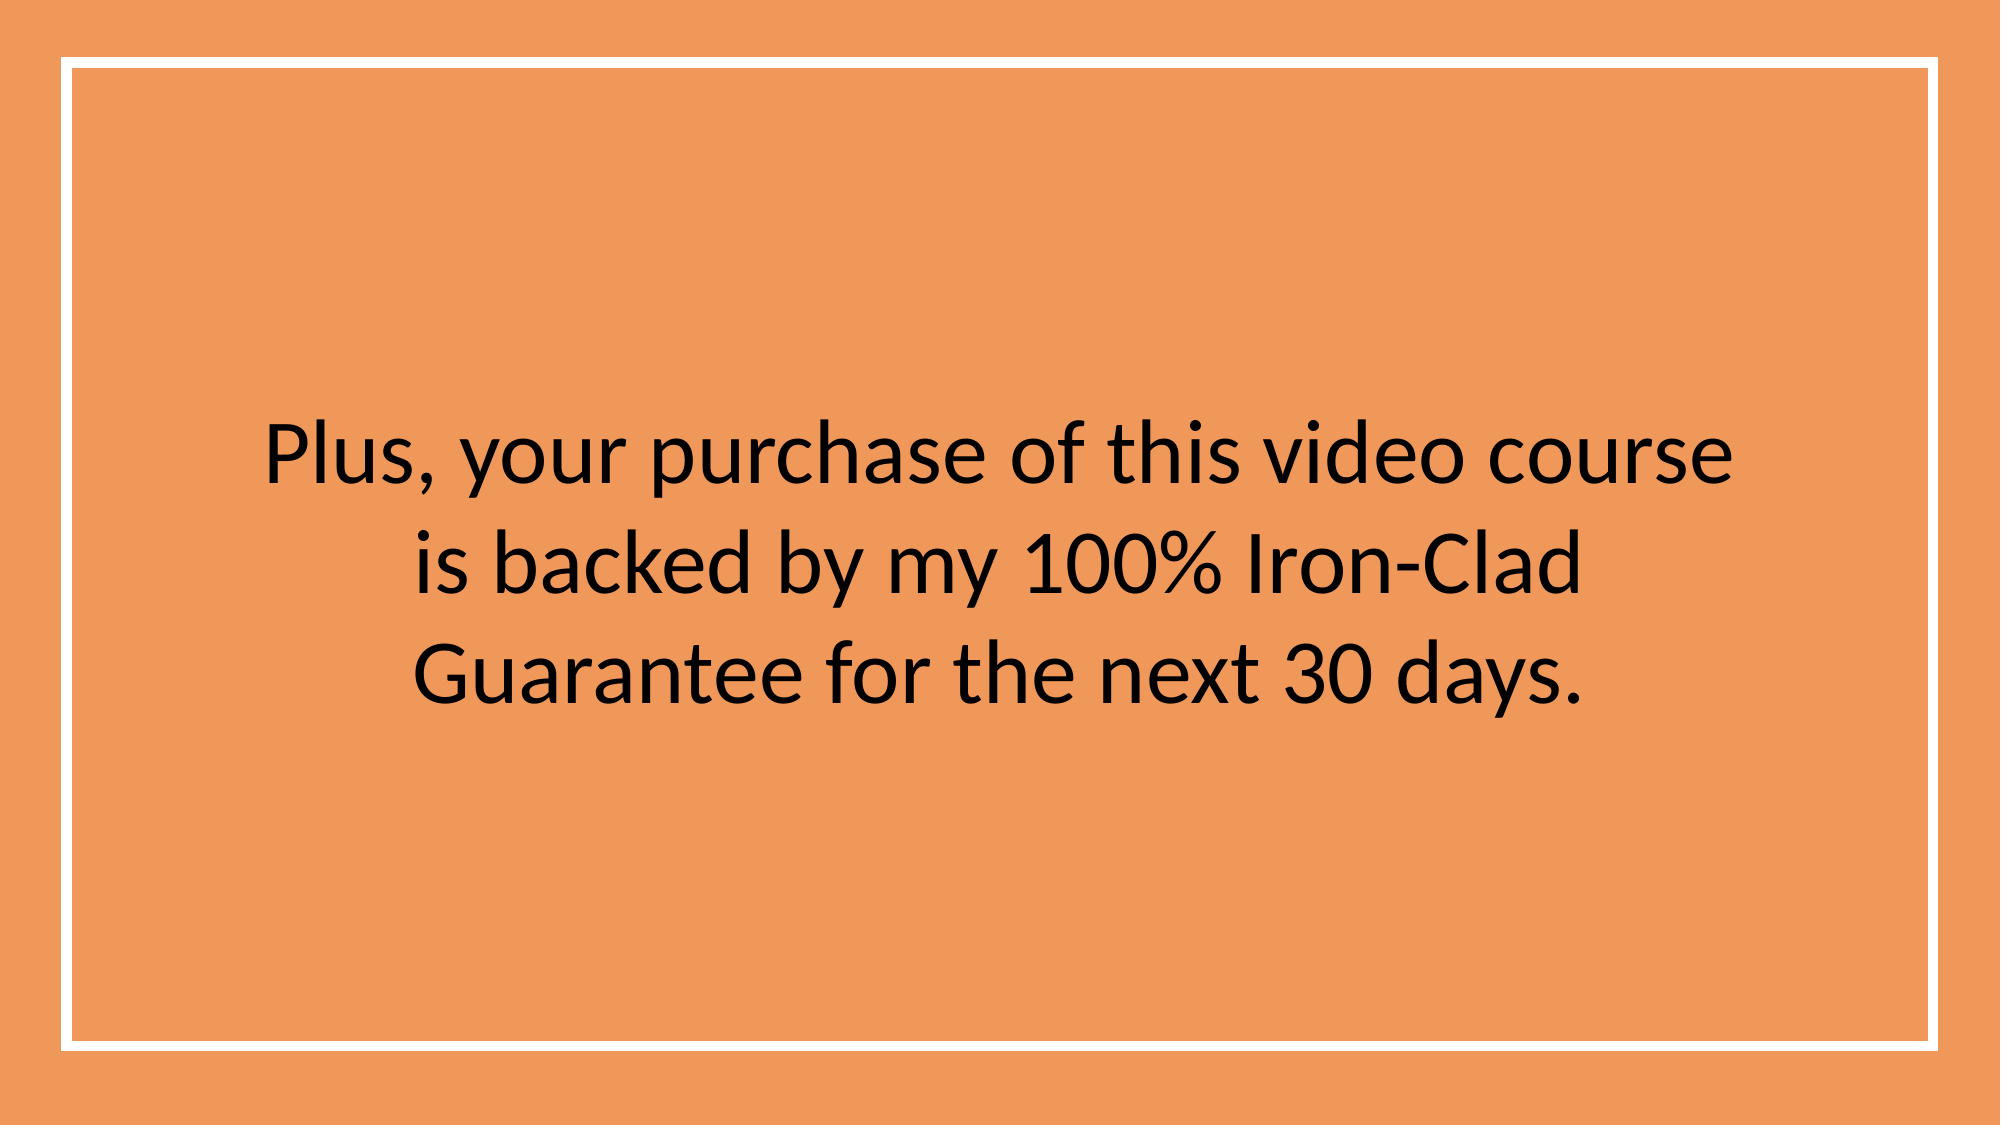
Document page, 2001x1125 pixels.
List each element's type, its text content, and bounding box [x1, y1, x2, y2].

text_box [66, 61, 1934, 1047]
text_box Plus, your purchase of this video course is backed by my 100% Iron-Clad Guarantee for the next 30 days. [225, 274, 1775, 730]
